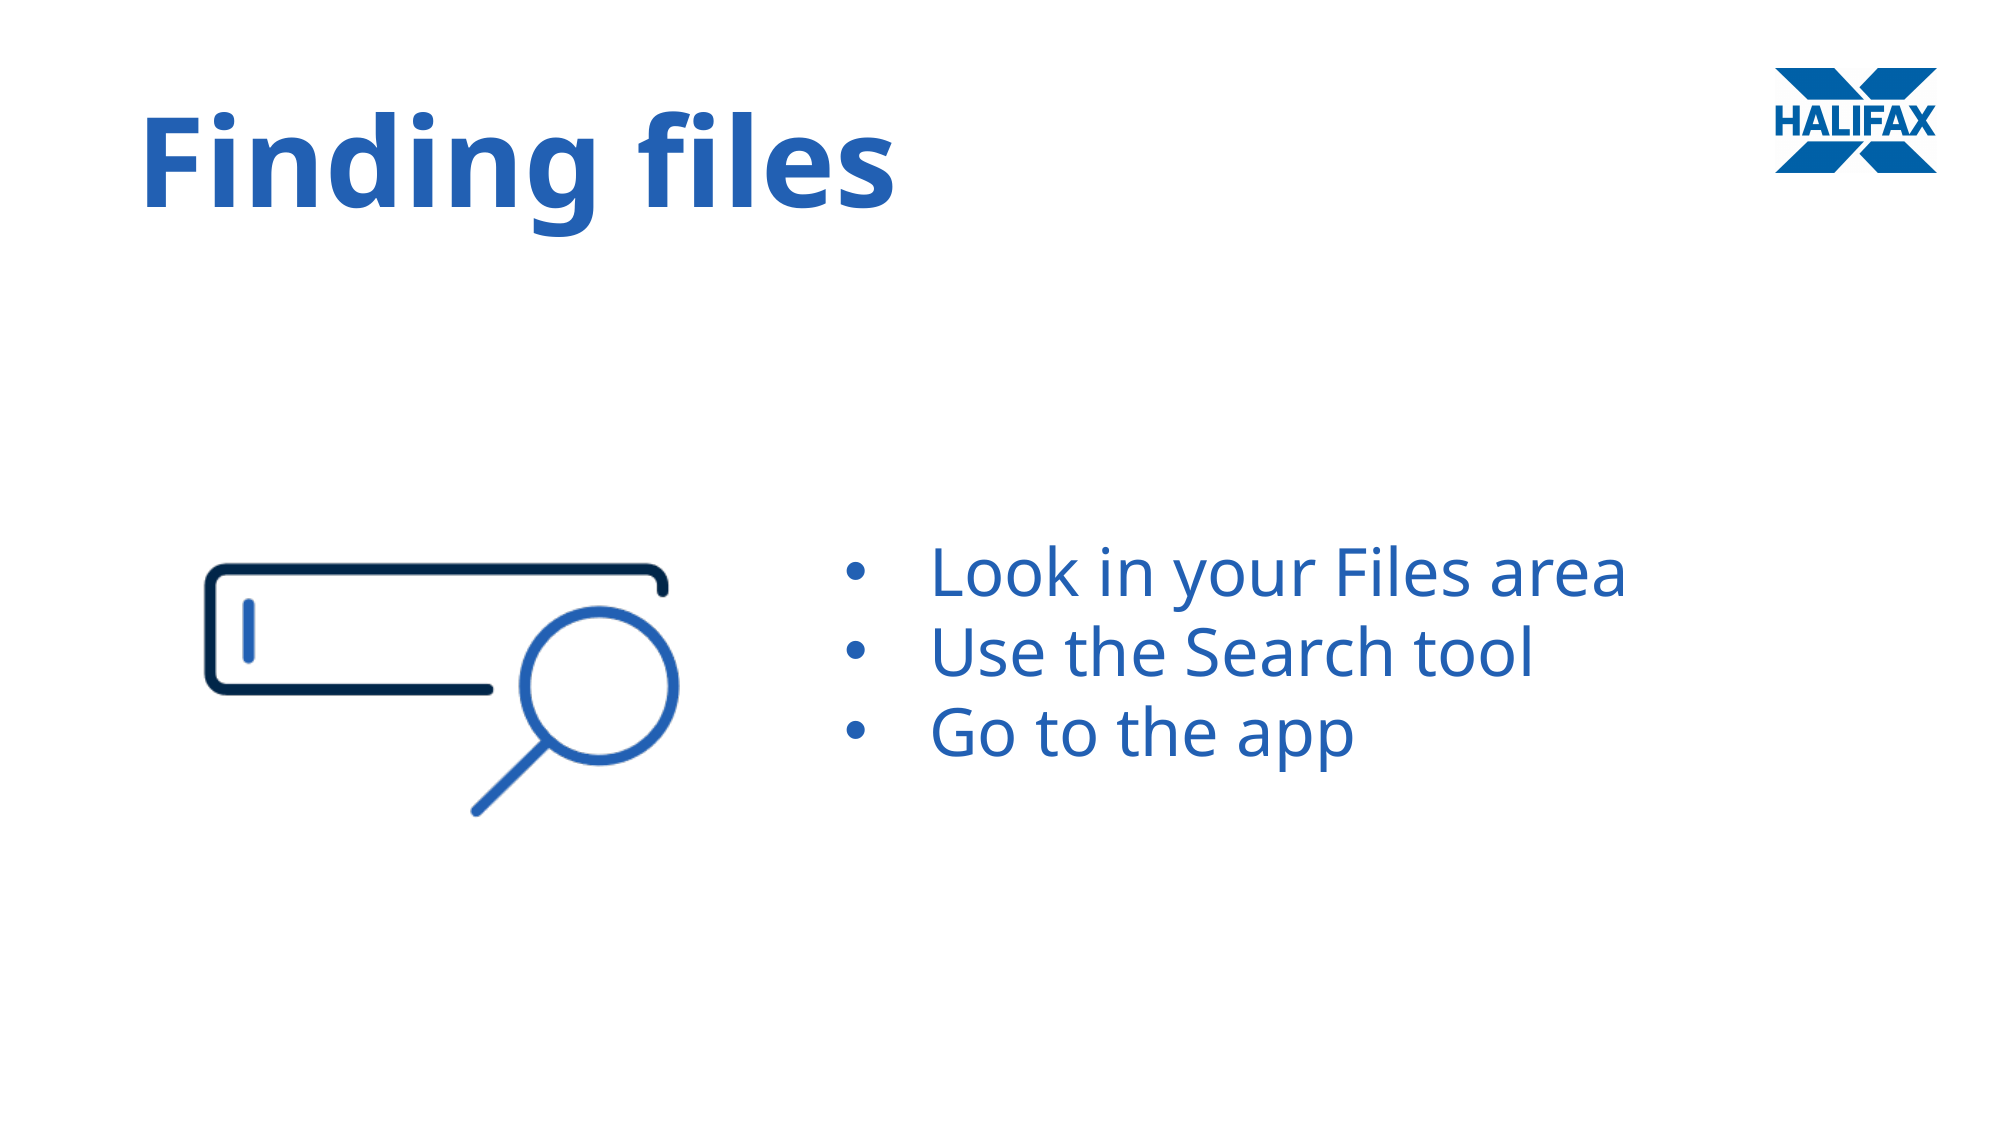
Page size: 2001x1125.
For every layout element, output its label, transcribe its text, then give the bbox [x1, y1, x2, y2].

list Finding files [121, 75, 1579, 221]
list Look in your Files area Use the Search tool Go to the app [830, 328, 1879, 972]
picture [121, 327, 764, 972]
picture [1775, 68, 1937, 173]
